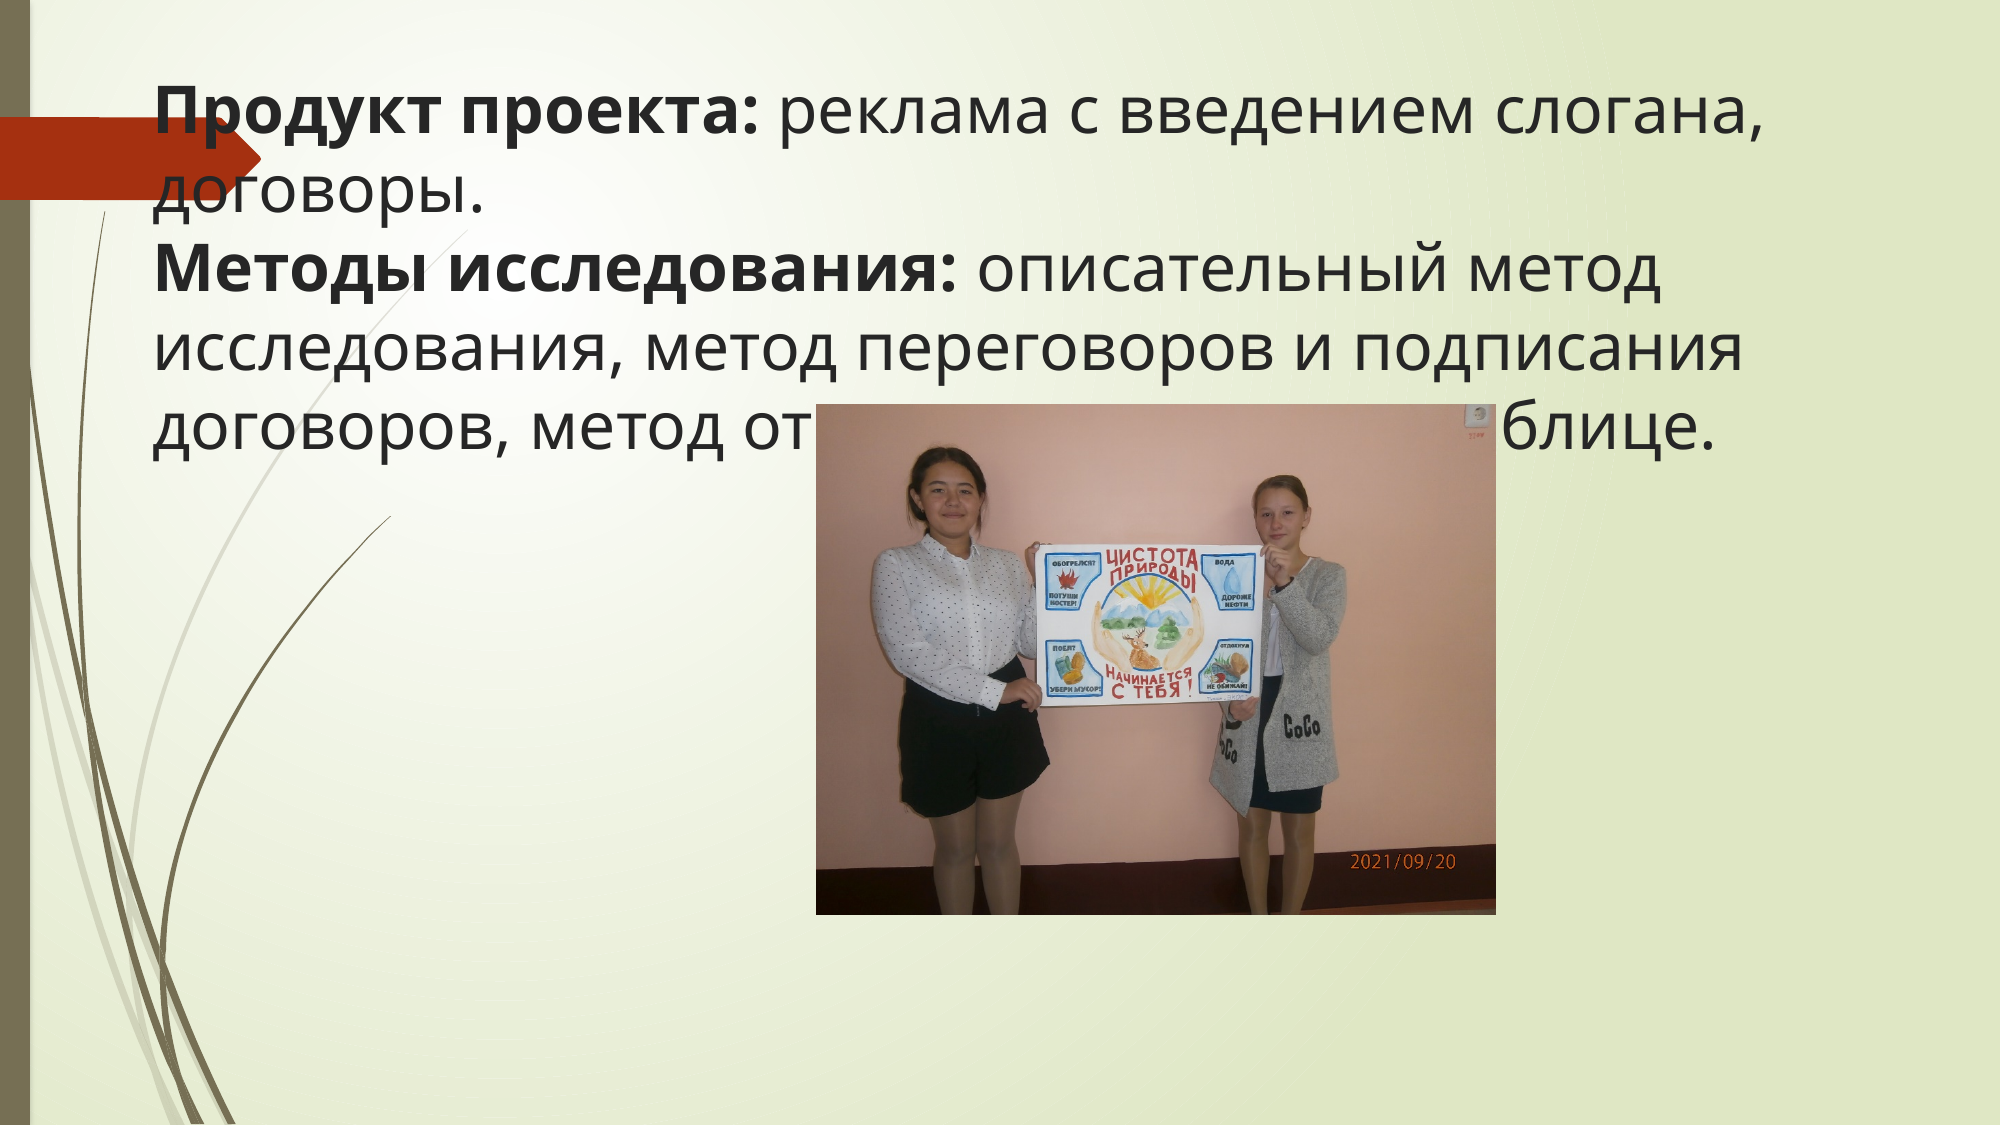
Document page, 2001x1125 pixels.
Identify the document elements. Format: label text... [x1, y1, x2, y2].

title Продукт проекта: реклама с введением слогана, договоры. Методы исследования: описательный метод исследования, метод переговоров и подписания договоров, метод отражения данных в таблице. [137, 59, 1863, 558]
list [815, 404, 1497, 916]
